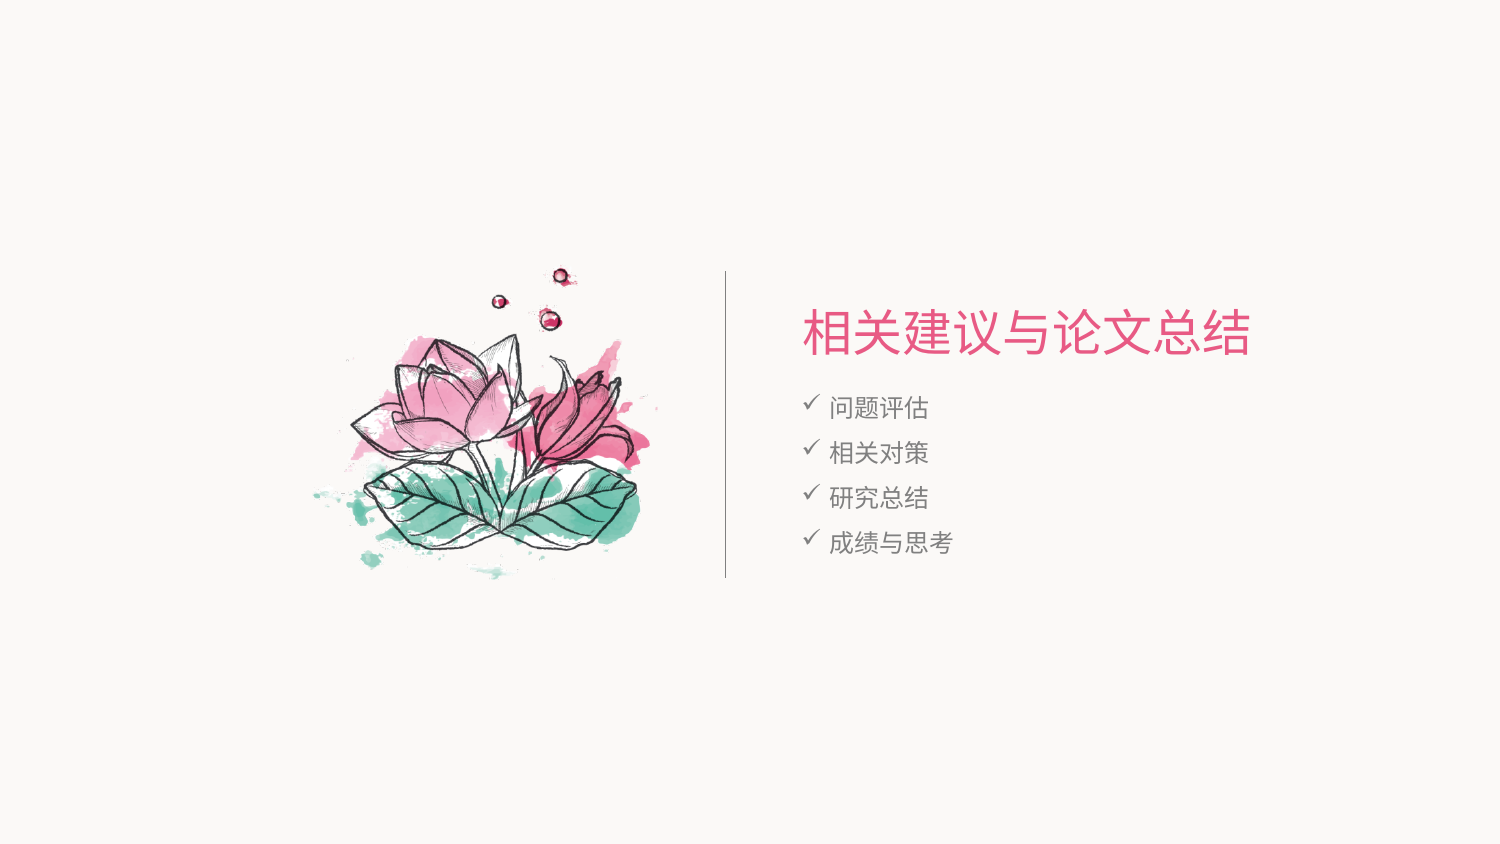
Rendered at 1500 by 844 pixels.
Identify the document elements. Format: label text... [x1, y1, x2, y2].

text_box 问题评估 相关对策 研究总结 成绩与思考 [786, 370, 970, 565]
picture [312, 264, 659, 580]
text_box 相关建议与论文总结 [787, 294, 1268, 370]
